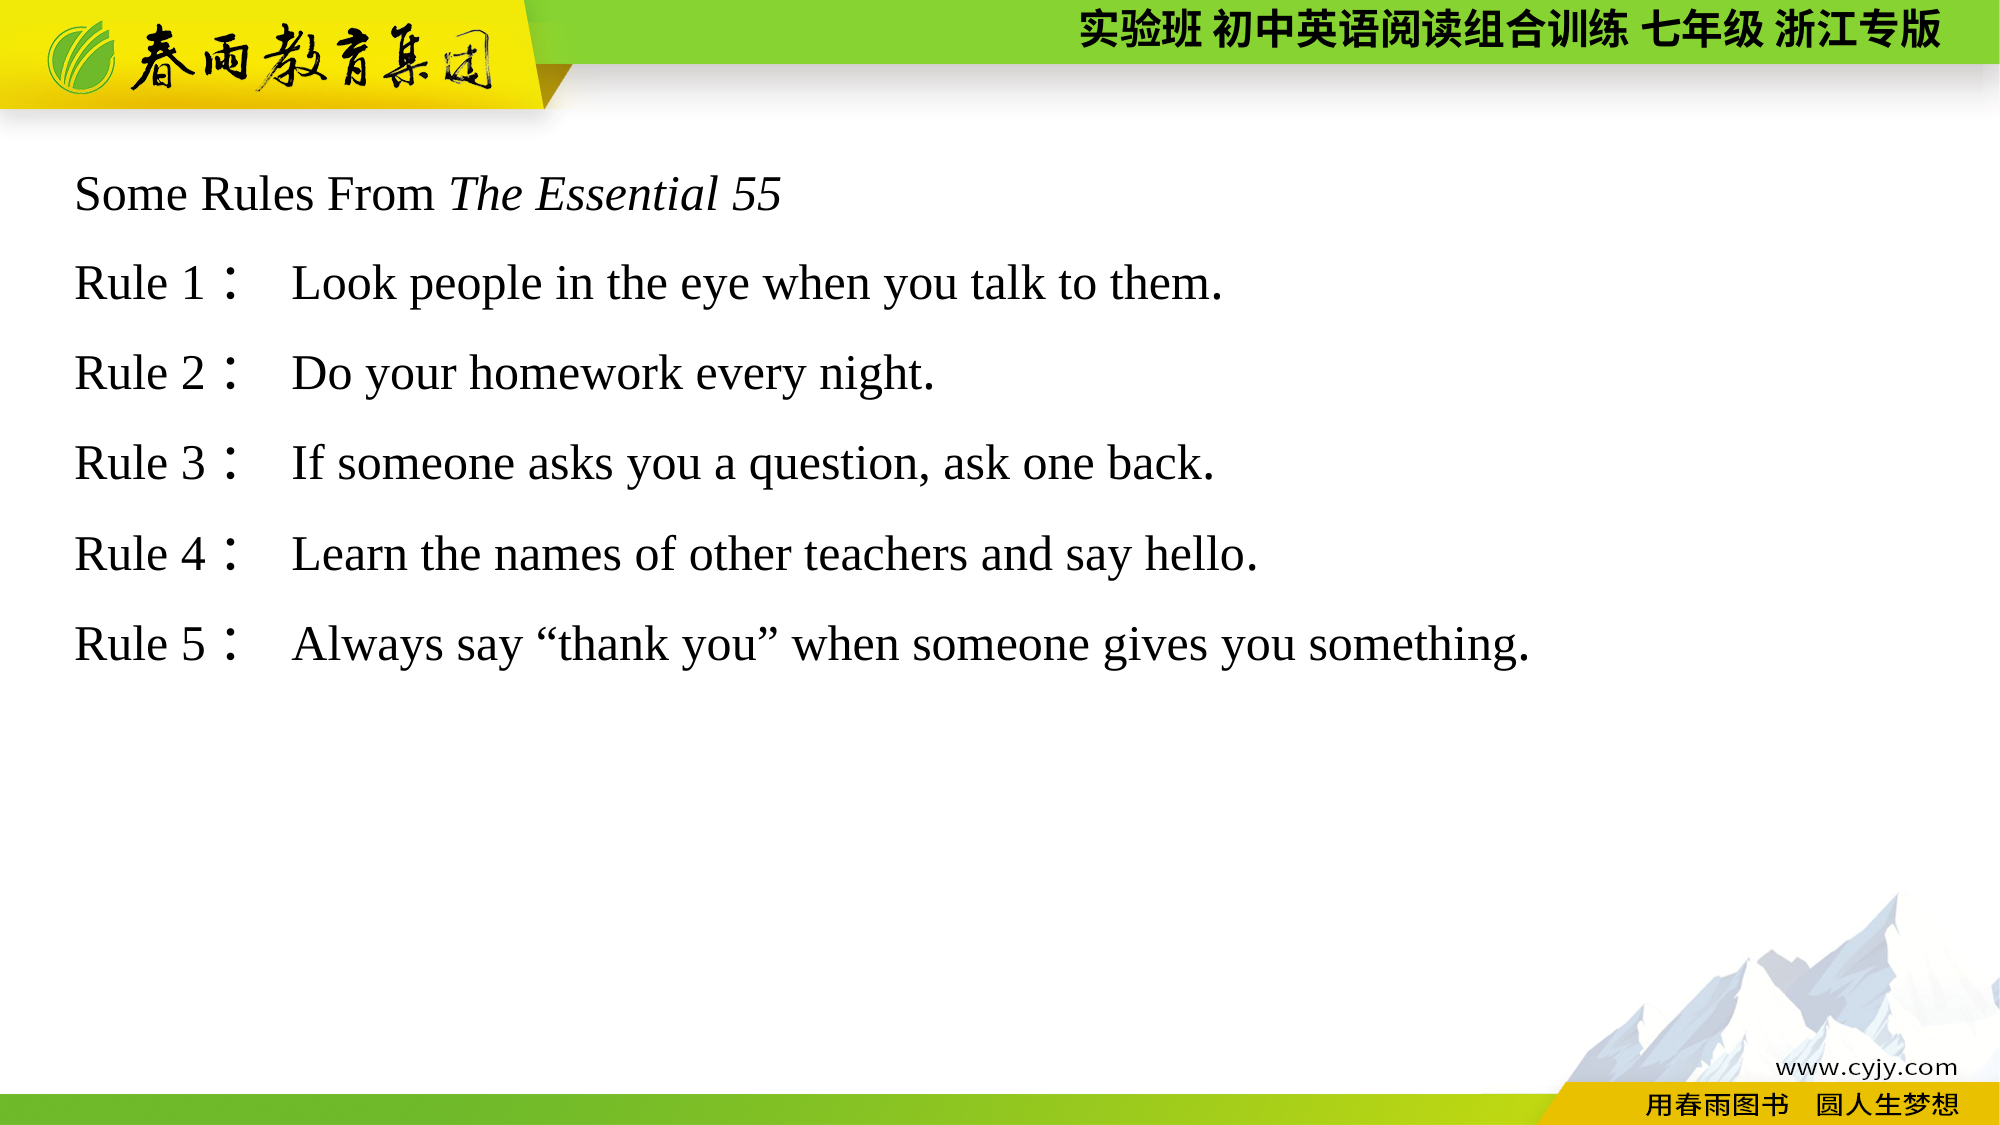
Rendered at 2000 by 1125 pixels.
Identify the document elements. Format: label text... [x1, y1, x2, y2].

list Some Rules From The Essential 55 Rule 1： Look people in the eye when you talk to them. Rule 2： Do your homework every night. Rule 3： If someone asks you a question, ask one back. Rule 4： Learn the names of other teachers and say hello. Rule 5： Always say “thank you” when someone gives you something. [59, 122, 1944, 672]
picture [0, 0, 2000, 1125]
